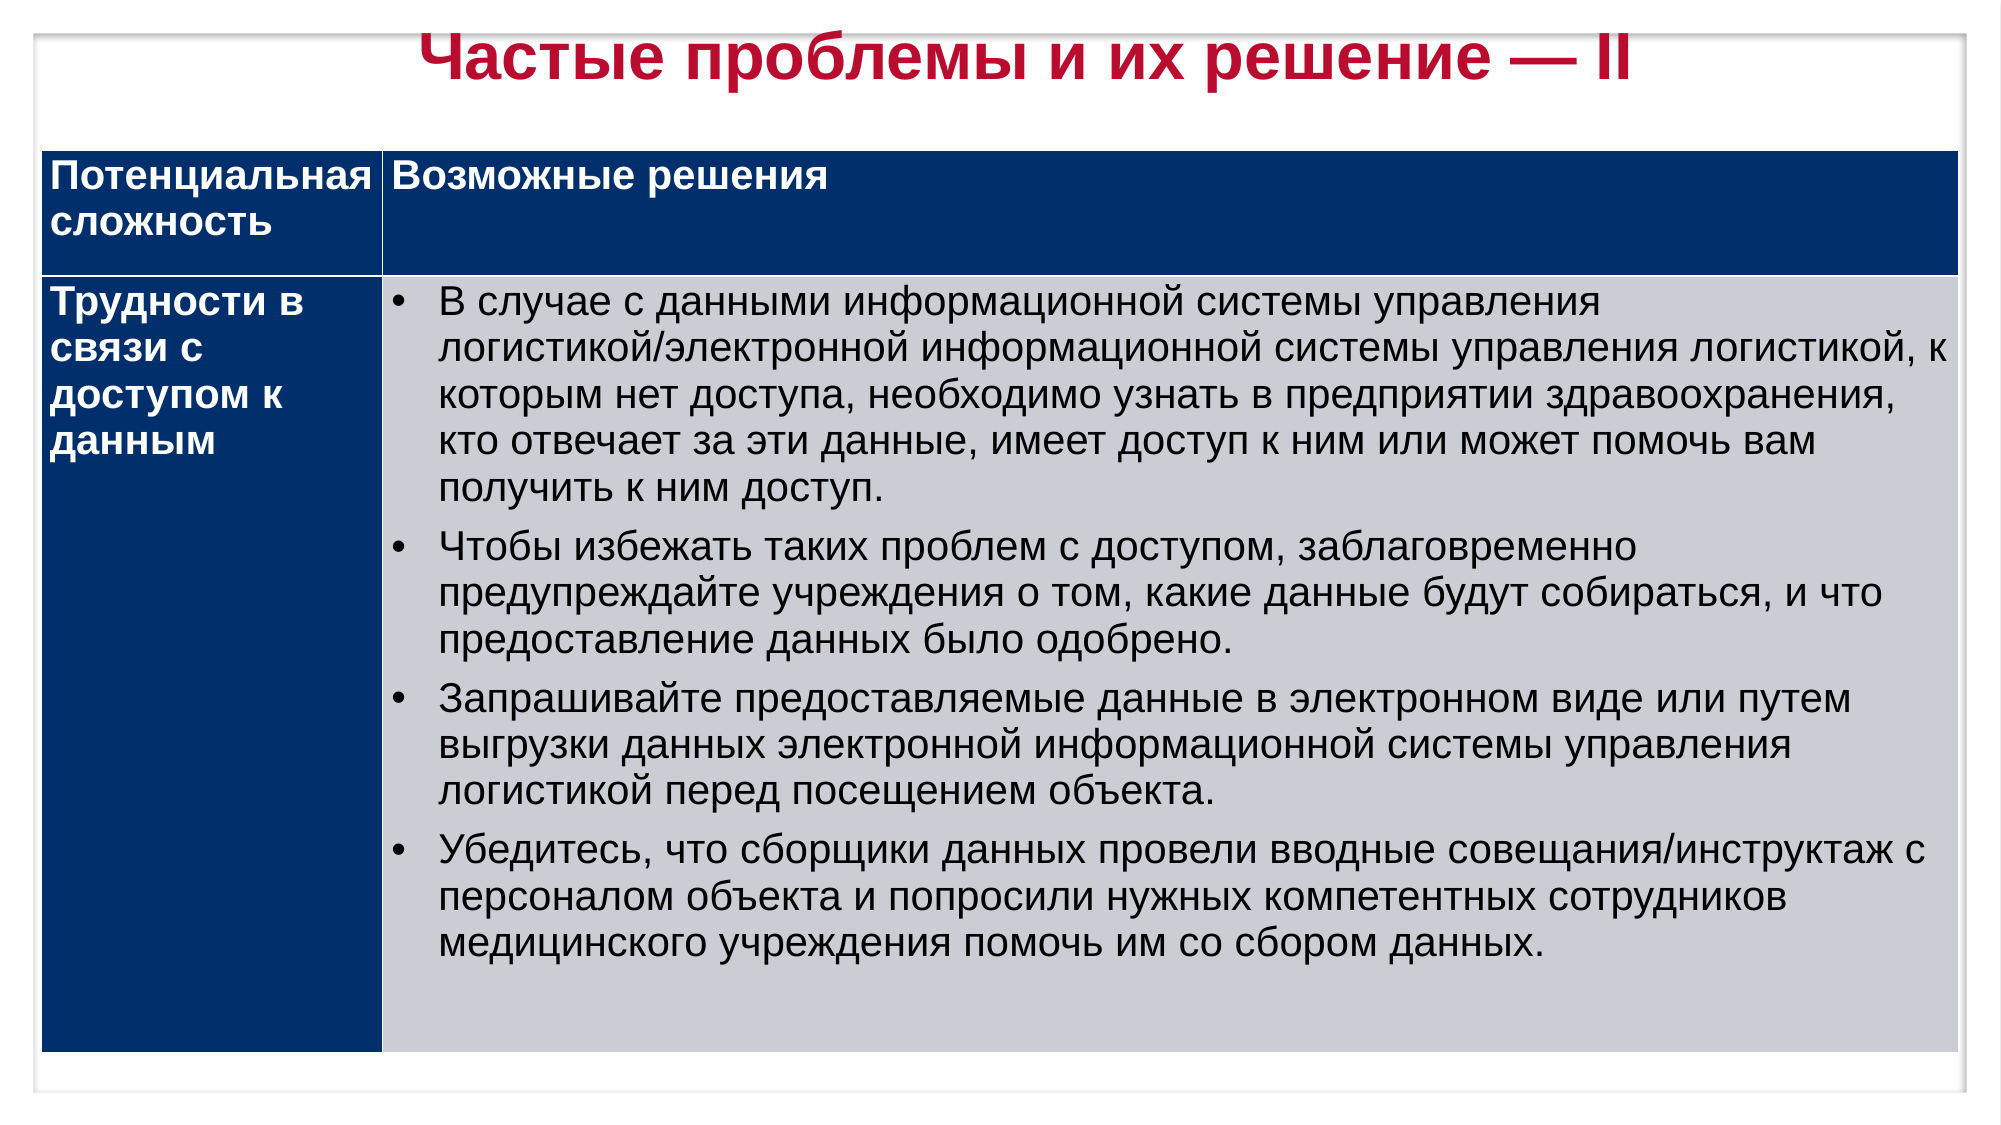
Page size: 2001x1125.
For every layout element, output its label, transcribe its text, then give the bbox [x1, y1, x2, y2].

table_header Возможные решения [383, 151, 1958, 275]
title Частые проблемы и их решение — II [344, 0, 1708, 150]
table_header Потенциальная сложность [42, 151, 382, 275]
table_cell Трудности в связи с доступом к данным [42, 277, 382, 1052]
table_cell В случае с данными информационной системы управления логистикой/электронной информационной системы управления логистикой, к которым нет доступа, необходимо узнать в предприятии здравоохранения, кто отвечает за эти данные, имеет доступ к ним или может помочь вам получить к ним доступ. Чтобы избежать таких проблем с доступом, заблаговременно предупреждайте учреждения о том, какие данные будут собираться, и что предоставление данных было одобрено. Запрашивайте предоставляемые данные в электронном виде или путем выгрузки данных электронной информационной системы управления логистикой перед посещением объекта. Убедитесь, что сборщики данных провели вводные совещания/инструктаж с персоналом объекта и попросили нужных компетентных сотрудников медицинского учреждения помочь им со сбором данных. [383, 277, 1958, 1052]
